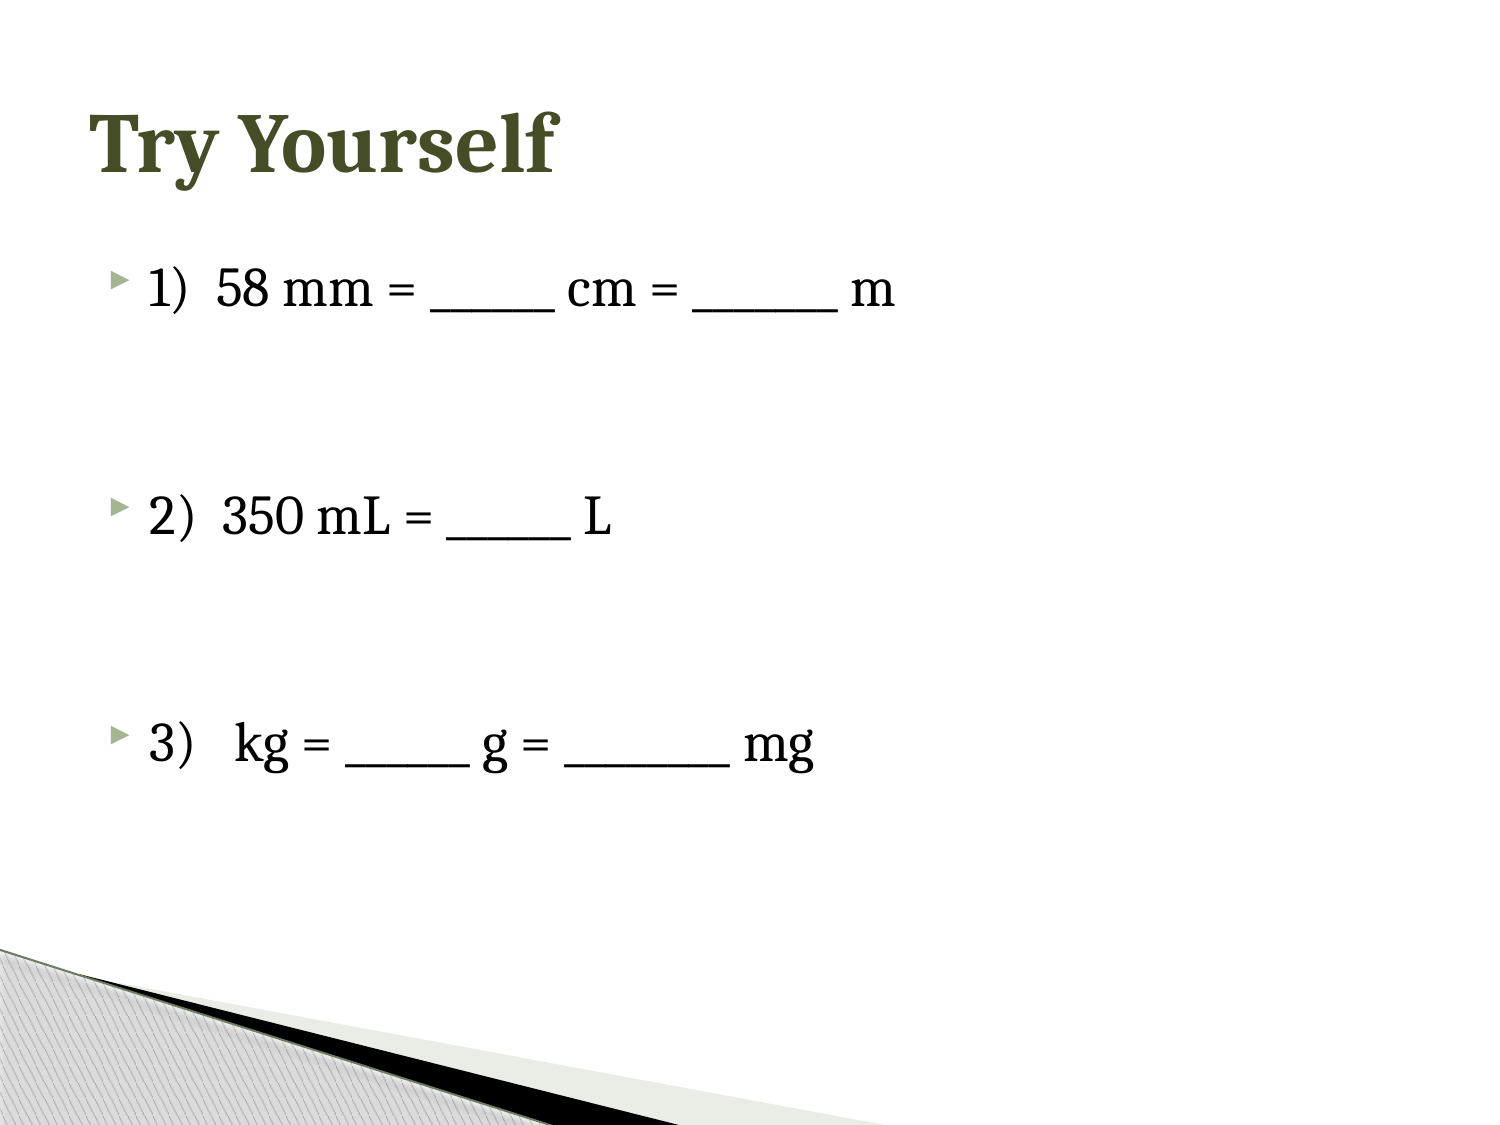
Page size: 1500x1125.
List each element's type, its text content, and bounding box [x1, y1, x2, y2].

title Try Yourself [75, 45, 1425, 233]
